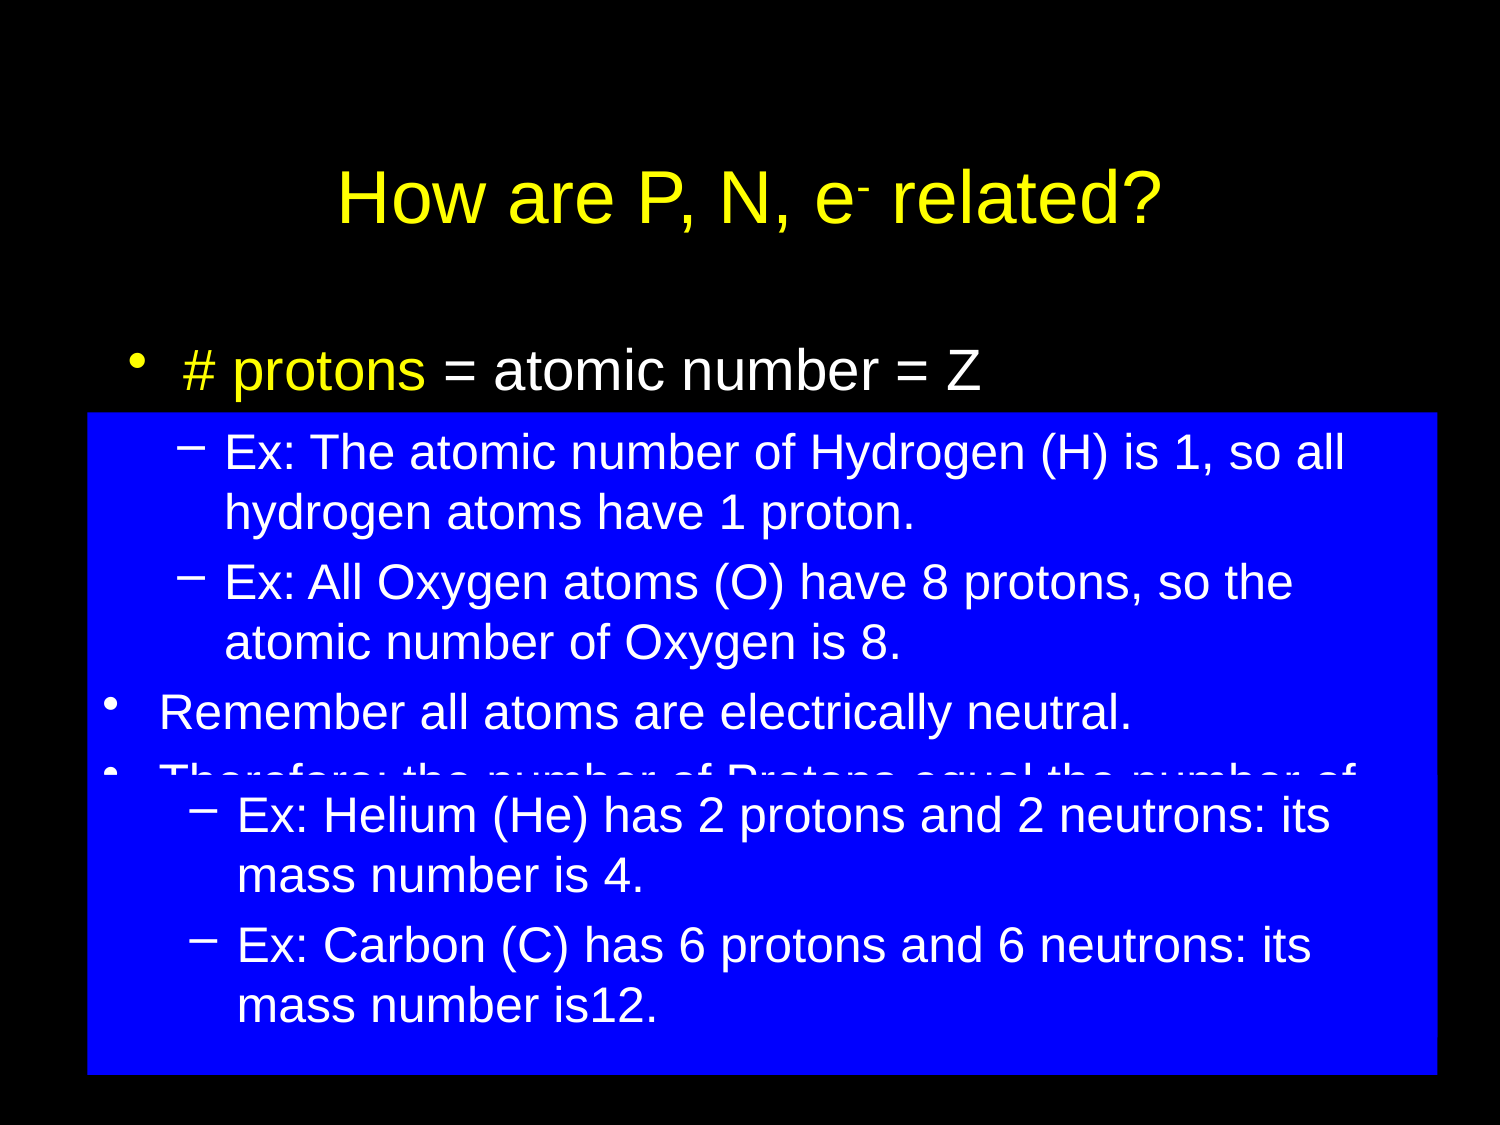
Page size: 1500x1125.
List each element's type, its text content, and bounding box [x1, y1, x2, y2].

list # protons = atomic number = Z # electrons = # protons in a neutral atom # protons + # neutrons = mass number = A [112, 324, 1463, 1001]
title How are P, N, e- related? [112, 99, 1388, 288]
text_box Ex: The atomic number of Hydrogen (H) is 1, so all hydrogen atoms have 1 proton. Ex: All Oxygen atoms (O) have 8 protons, so the atomic number of Oxygen is 8. Remember all atoms are electrically neutral. Therefore; the number of Protons equal the number of Electrons. Meaning the number of negatively charged particles must equal the number of postively charged particles. [87, 412, 1438, 1075]
text_box Ex: Helium (He) has 2 protons and 2 neutrons: its mass number is 4. Ex: Carbon (C) has 6 protons and 6 neutrons: its mass number is12. [99, 774, 1438, 1038]
